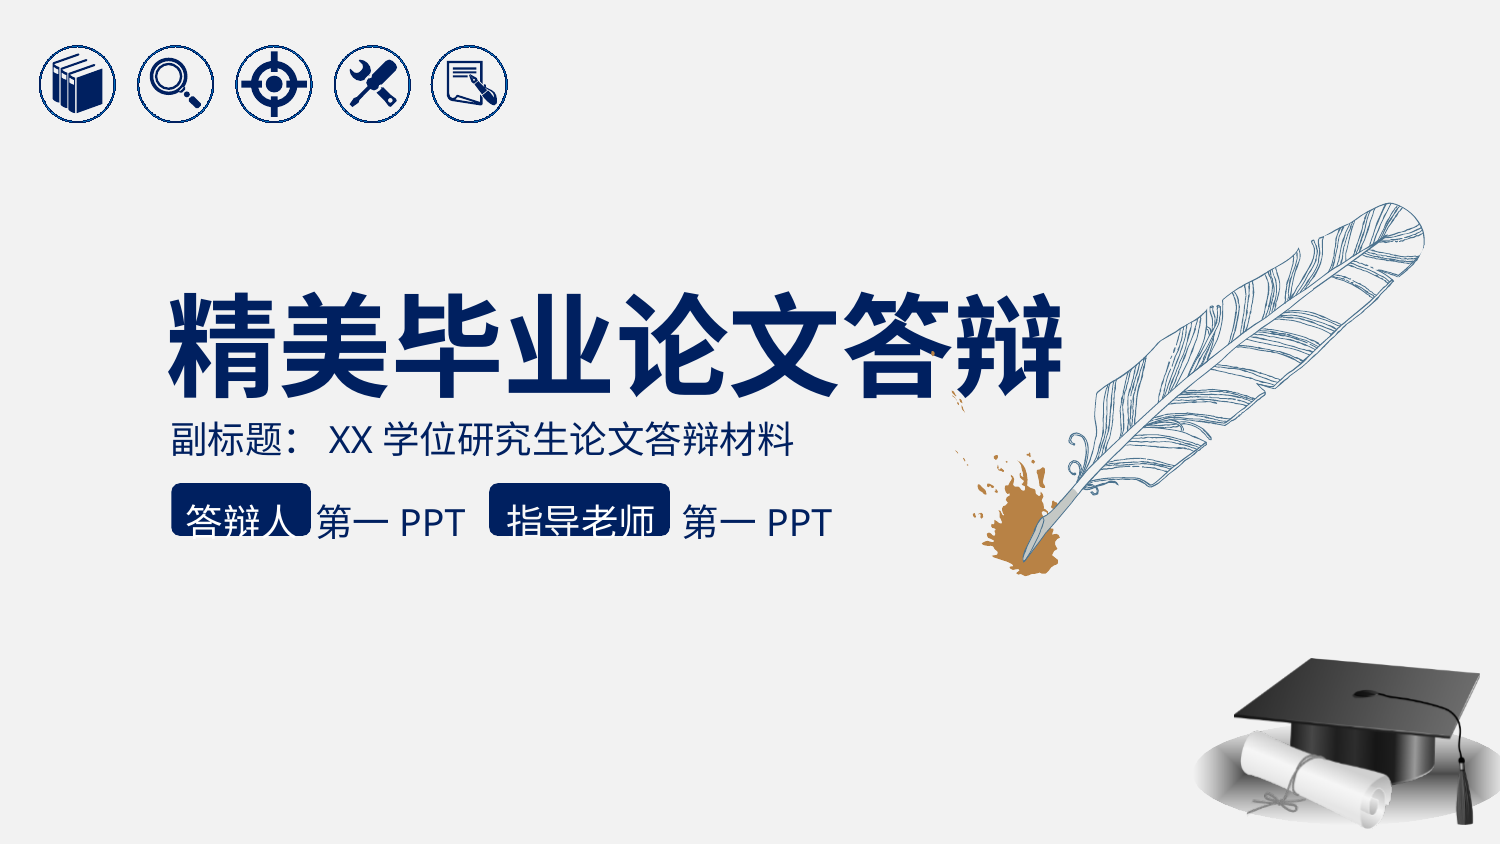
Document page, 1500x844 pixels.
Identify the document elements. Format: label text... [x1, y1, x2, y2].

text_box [235, 45, 313, 124]
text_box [430, 45, 508, 124]
text_box 副标题：XX学位研究生论文答辩材料 [155, 418, 810, 469]
text_box 精美毕业论文答辩 [151, 268, 945, 418]
text_box 答辩人 第一PPT [170, 469, 491, 552]
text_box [1191, 657, 1500, 829]
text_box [38, 45, 116, 124]
picture [950, 106, 1345, 610]
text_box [137, 45, 215, 124]
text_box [333, 45, 411, 124]
text_box 指导老师 第一PPT [491, 469, 859, 552]
